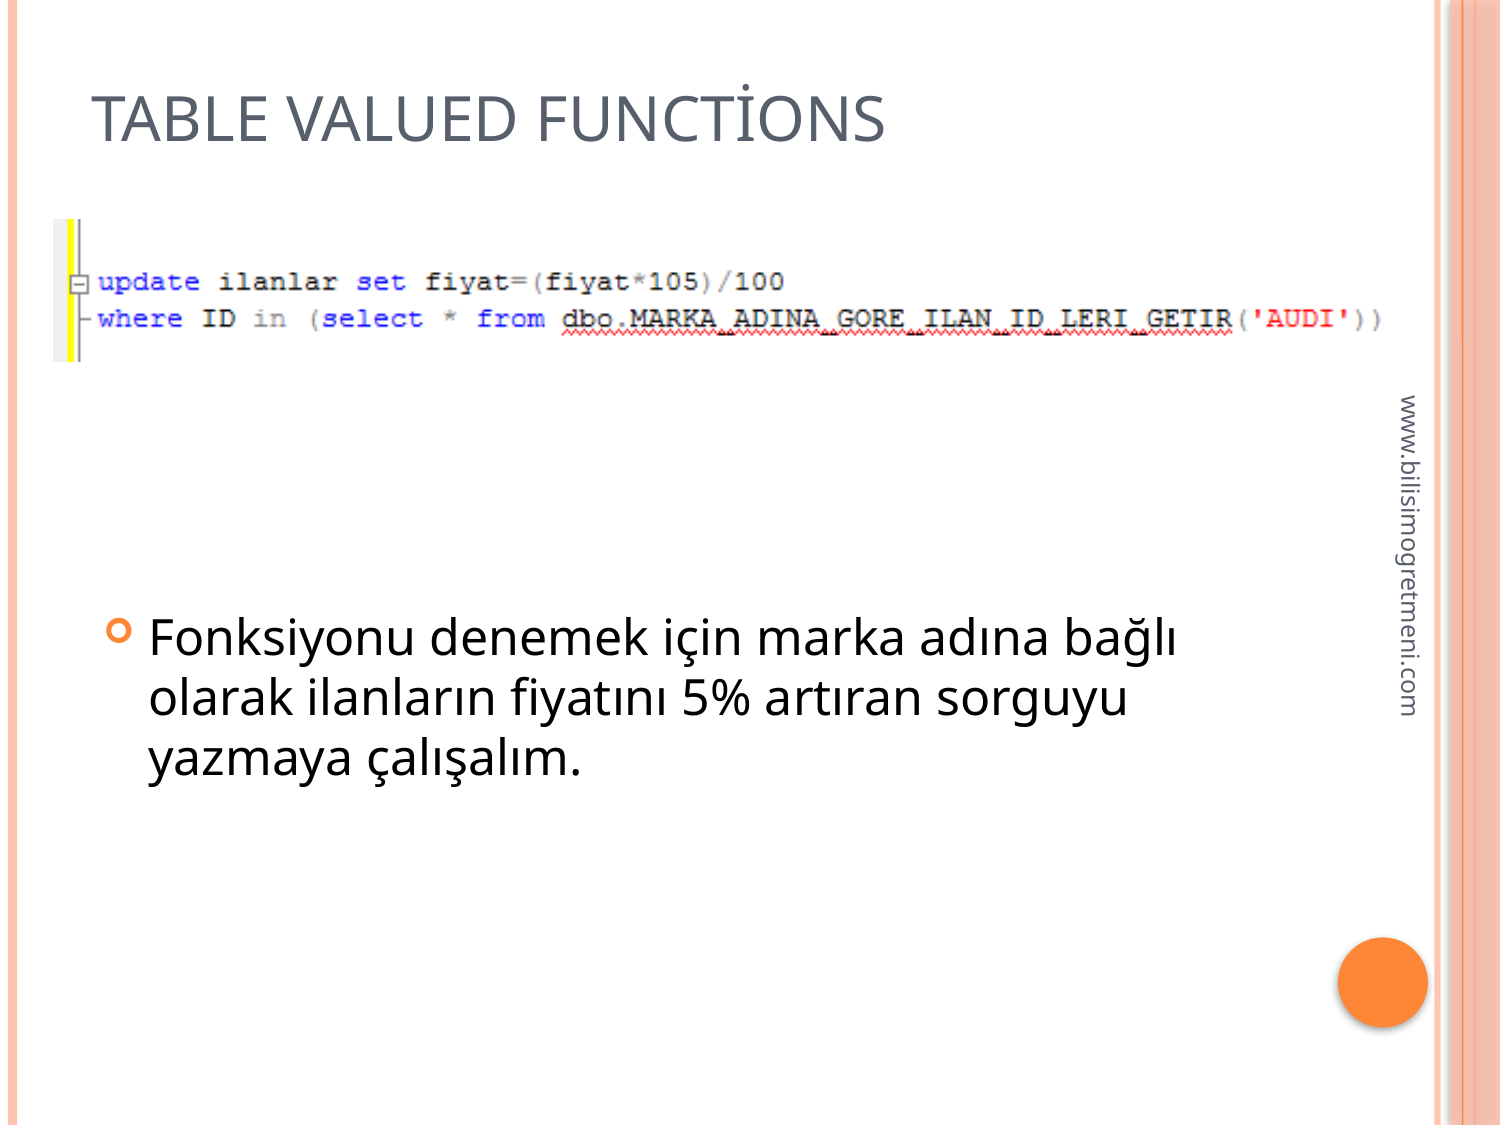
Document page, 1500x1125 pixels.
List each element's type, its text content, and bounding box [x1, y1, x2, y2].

list Fonksiyonu denemek için marka adına bağlı olarak ilanların fiyatını 5% artıran sorguyu yazmaya çalışalım. [88, 597, 1314, 1071]
picture [52, 219, 1394, 363]
title Table valued functions [76, 42, 1302, 162]
footer www.bilisimogretmeni.com [1379, 380, 1440, 906]
